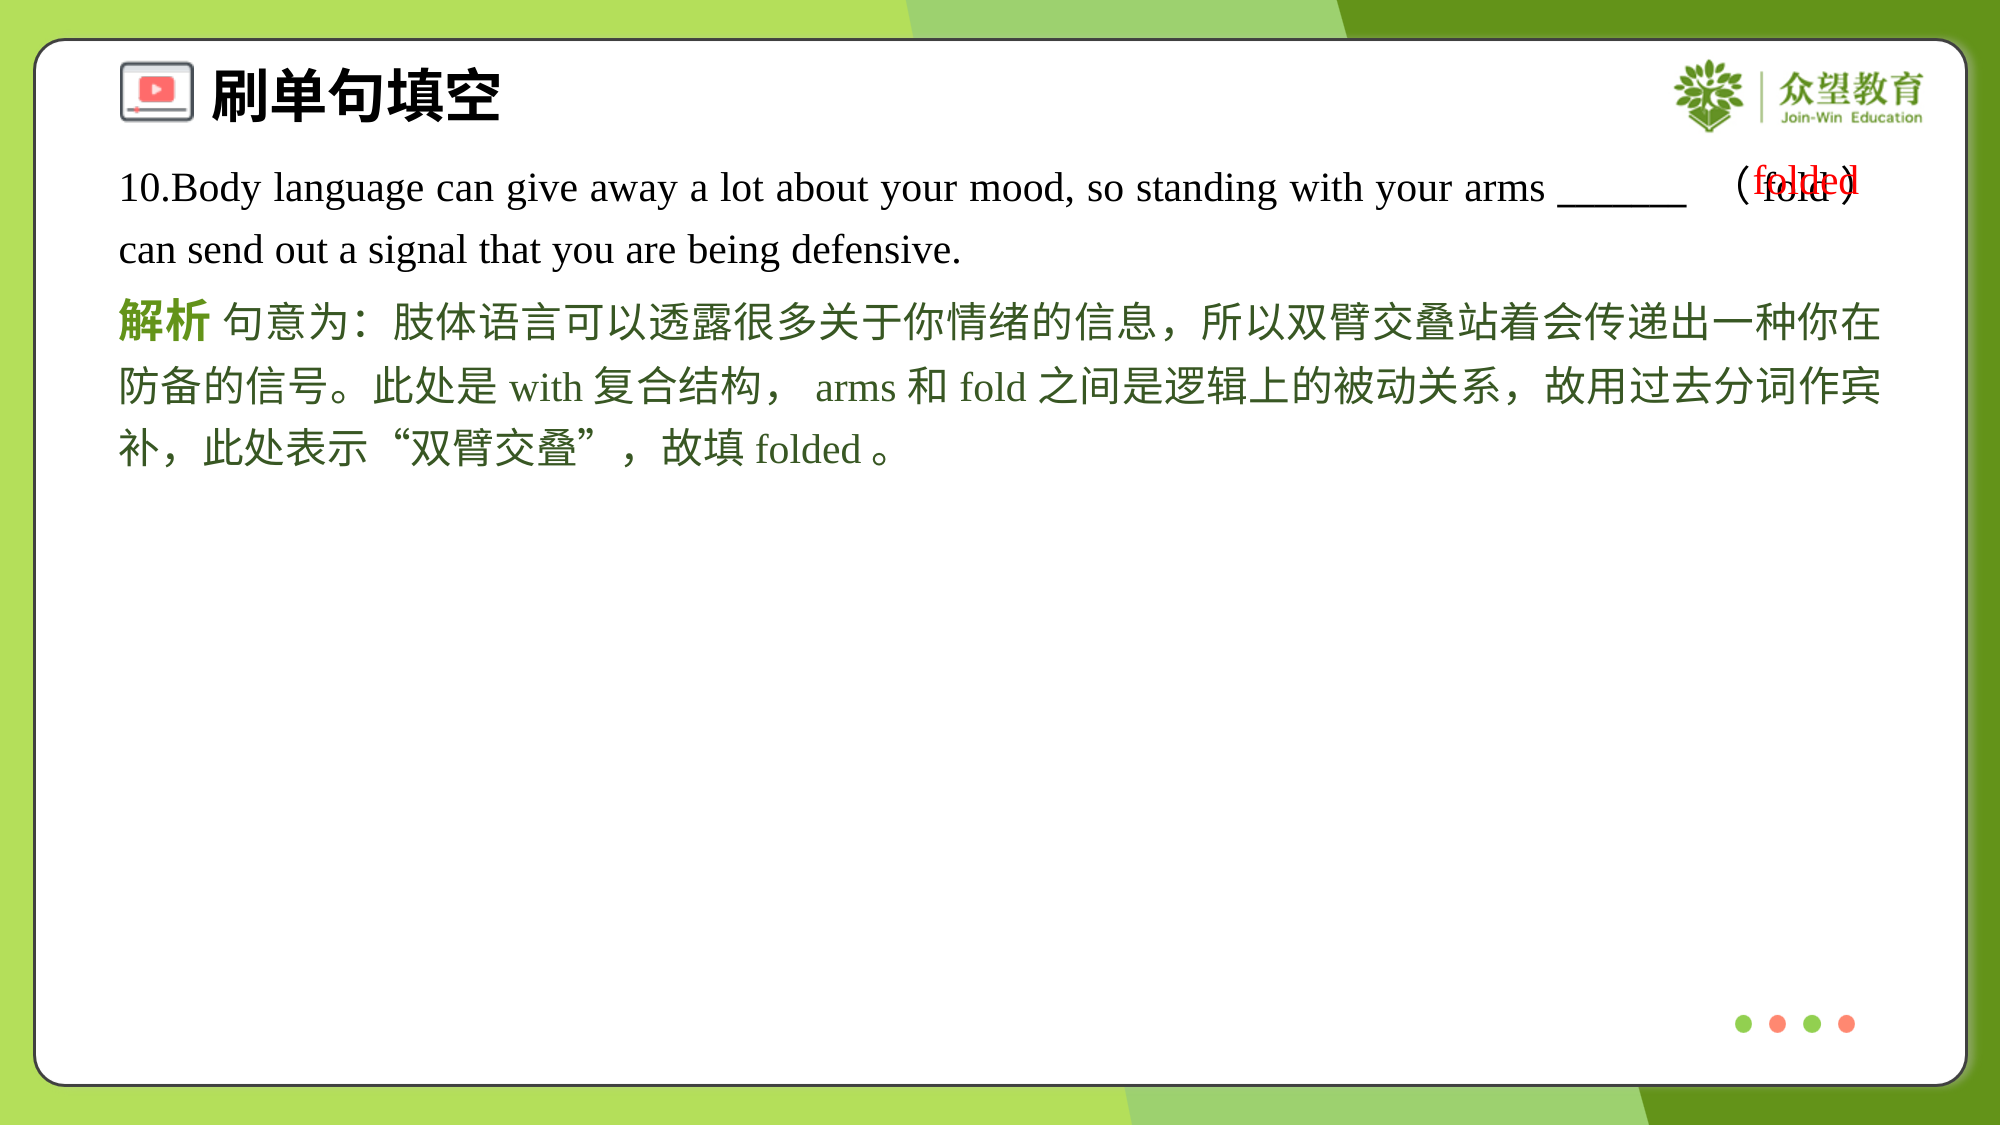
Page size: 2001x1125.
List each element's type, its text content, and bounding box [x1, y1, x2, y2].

text_box 10.Body language can give away a lot about your mood, so standing with your arms _______ （fold） can send out a signal that you are being defensive. [118, 146, 1883, 267]
picture [0, 0, 2000, 1125]
text_box folded [1748, 140, 1864, 199]
text_box 解析 句意为：肢体语言可以透露很多关于你情绪的信息，所以双臂交叠站着会传递出一种你在防备的信号。此处是with复合结构，arms和fold之间是逻辑上的被动关系，故用过去分词作宾补，此处表示“双臂交叠”，故填folded。 [118, 278, 1883, 468]
